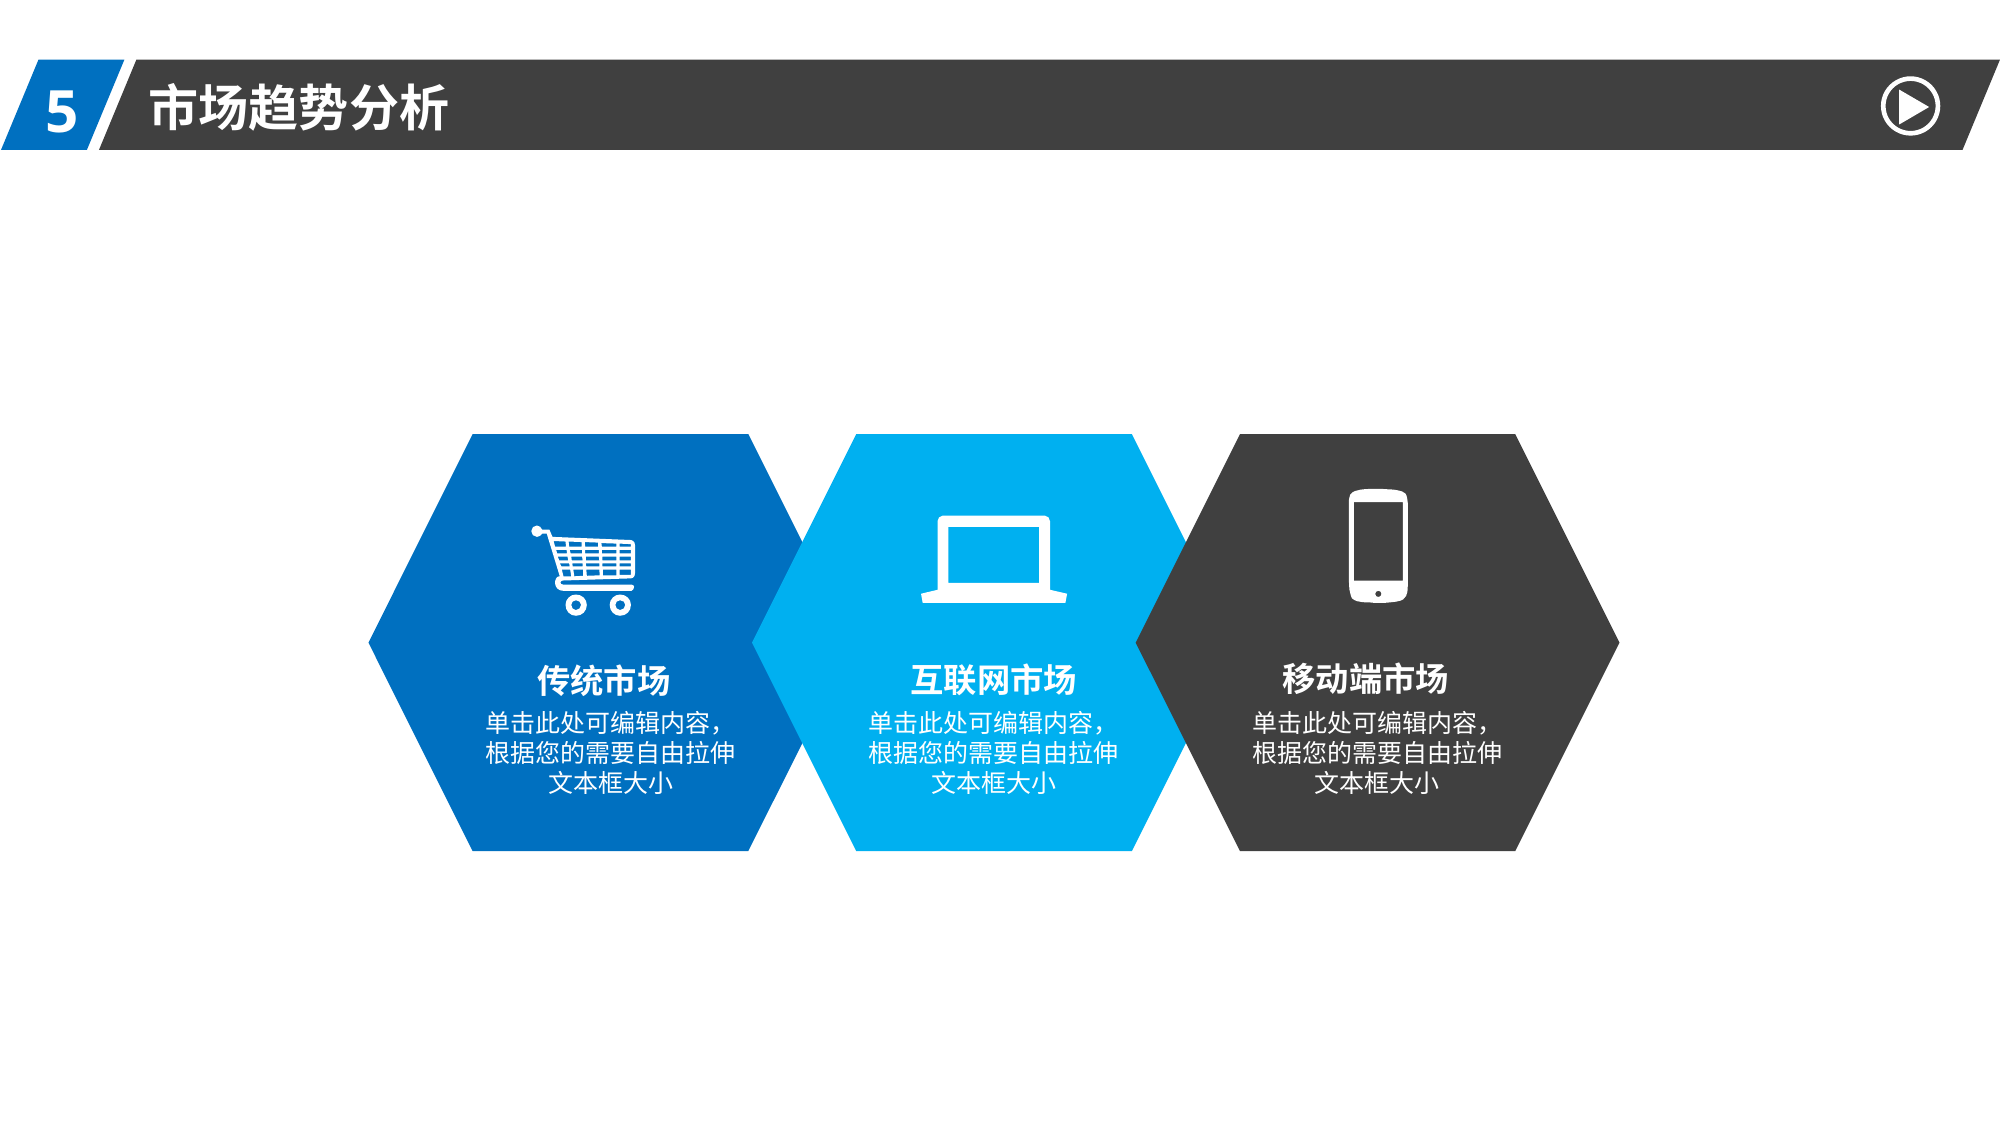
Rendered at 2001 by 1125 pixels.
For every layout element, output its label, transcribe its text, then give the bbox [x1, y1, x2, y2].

text_box [752, 434, 1186, 852]
text_box [1135, 434, 1620, 852]
text_box [1, 80, 30, 150]
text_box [1245, 657, 1510, 799]
text_box [565, 594, 587, 616]
text_box [368, 434, 802, 852]
text_box 市场趋势分析 [134, 69, 546, 145]
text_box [478, 659, 743, 799]
text_box 5 [30, 66, 135, 152]
text_box [609, 594, 631, 616]
text_box [1348, 488, 1408, 603]
text_box [531, 525, 636, 591]
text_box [1883, 78, 1939, 134]
text_box [921, 515, 1068, 603]
text_box [35, 59, 125, 66]
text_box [862, 658, 1126, 799]
text_box [133, 59, 2000, 150]
